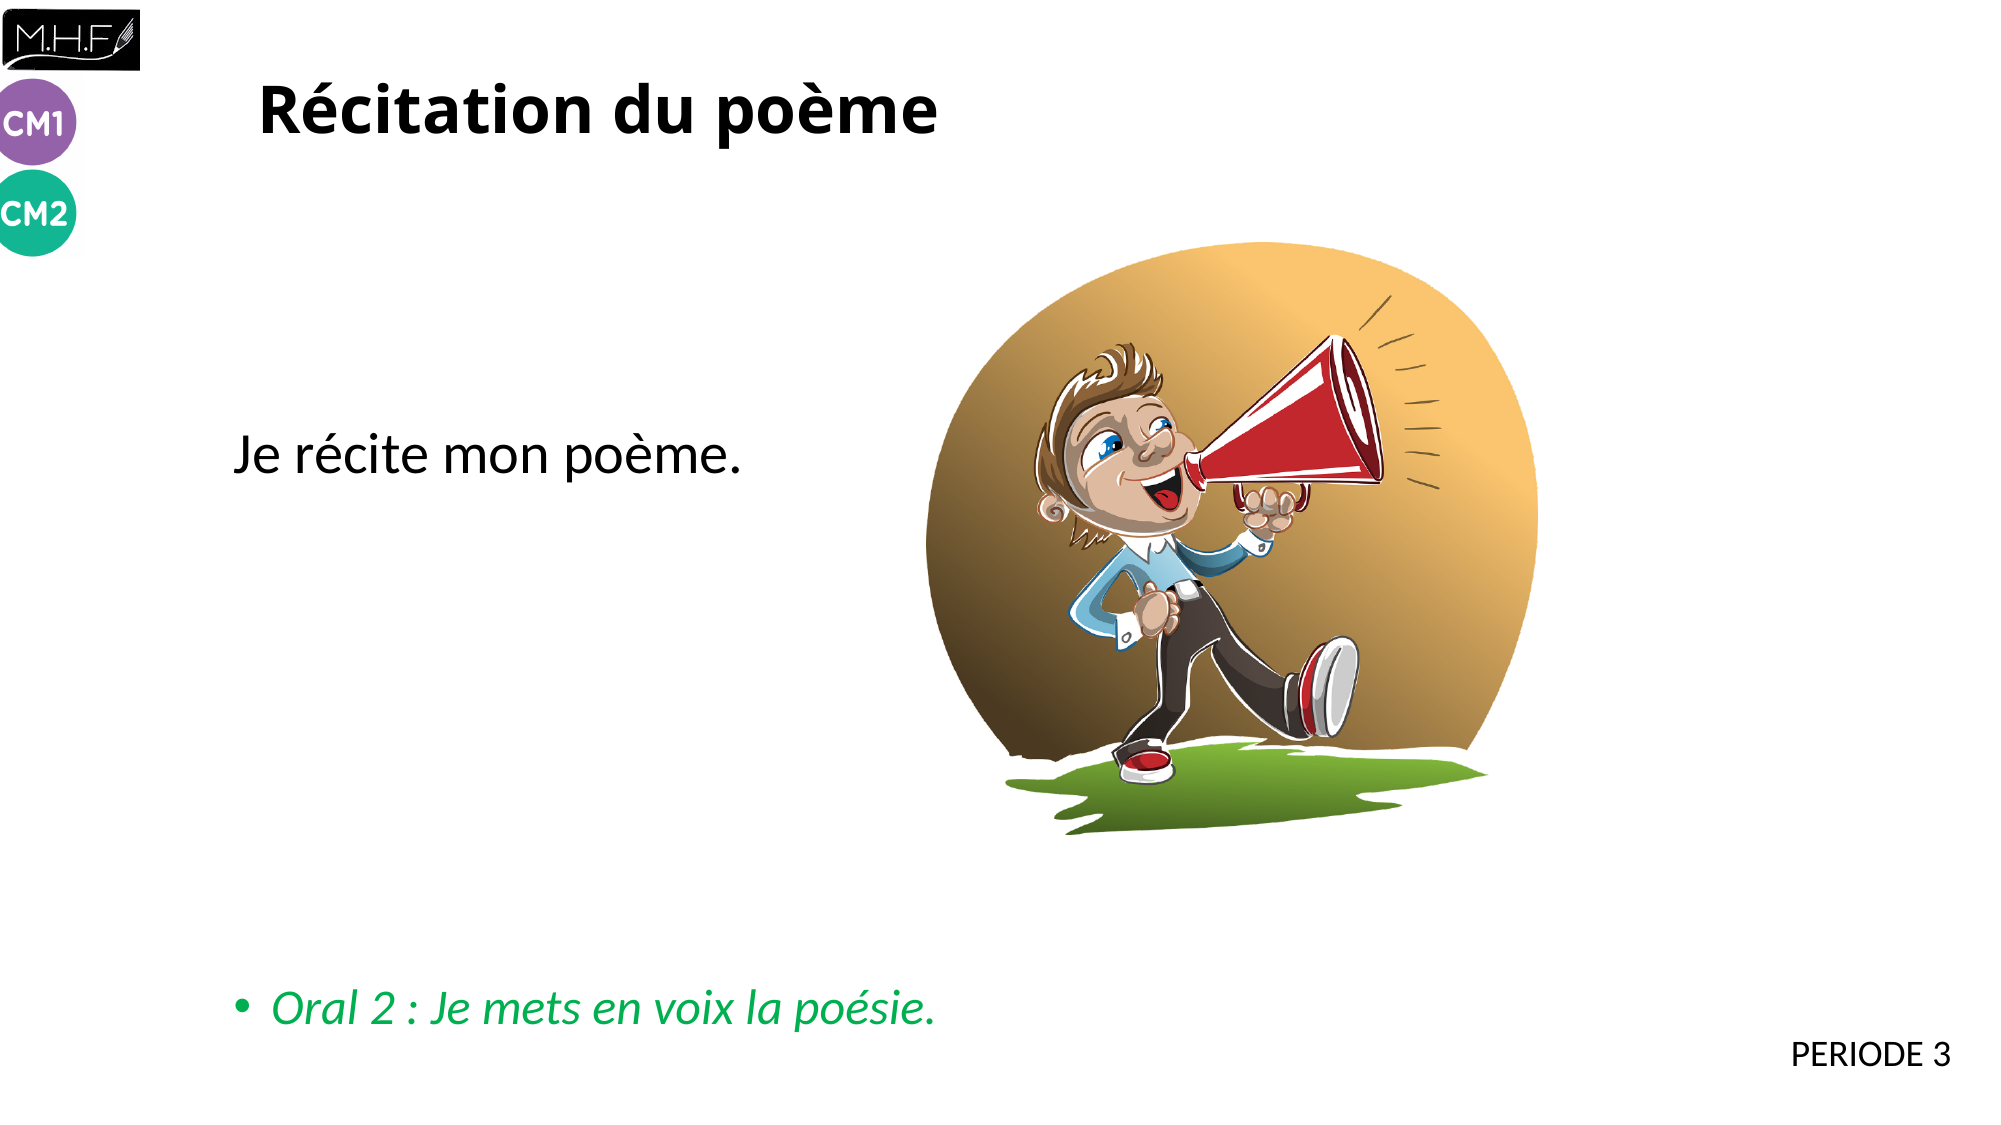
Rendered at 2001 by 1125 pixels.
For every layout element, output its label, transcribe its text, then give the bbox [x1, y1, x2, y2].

list Je récite mon poème. [218, 415, 880, 664]
title Récitation du poème [242, 40, 1035, 184]
text_box Oral 2 : Je mets en voix la poésie. [218, 928, 1081, 1072]
text_box PERIODE 3 [1362, 1021, 1967, 1082]
picture [0, 7, 140, 259]
picture [926, 242, 1538, 835]
